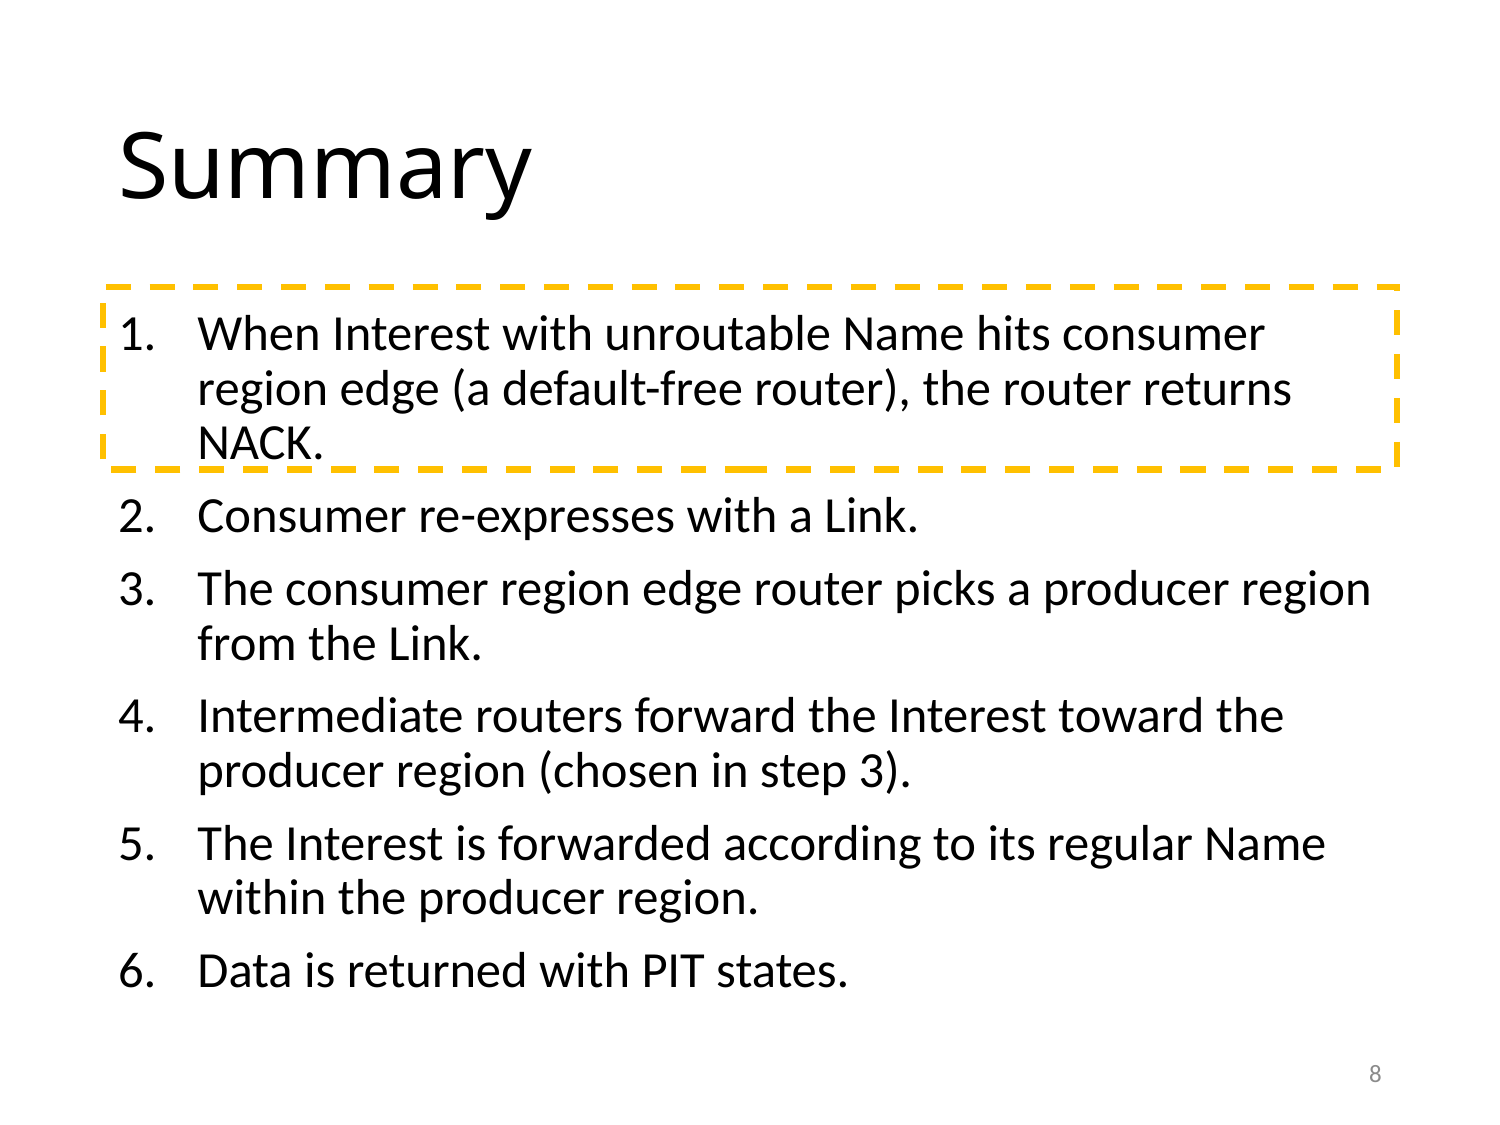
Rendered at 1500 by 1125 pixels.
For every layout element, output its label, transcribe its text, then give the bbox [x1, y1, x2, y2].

list When Interest with unroutable Name hits consumer region edge (a default-free router), the router returns NACK. Consumer re-expresses with a Link. The consumer region edge router picks a producer region from the Link. Intermediate routers forward the Interest toward the producer region (chosen in step 3). The Interest is forwarded according to its regular Name within the producer region. Data is returned with PIT states. [103, 470, 1397, 1014]
title Summary [103, 59, 1397, 278]
text_box [102, 286, 1398, 471]
slide_number 8 [1059, 1042, 1397, 1103]
